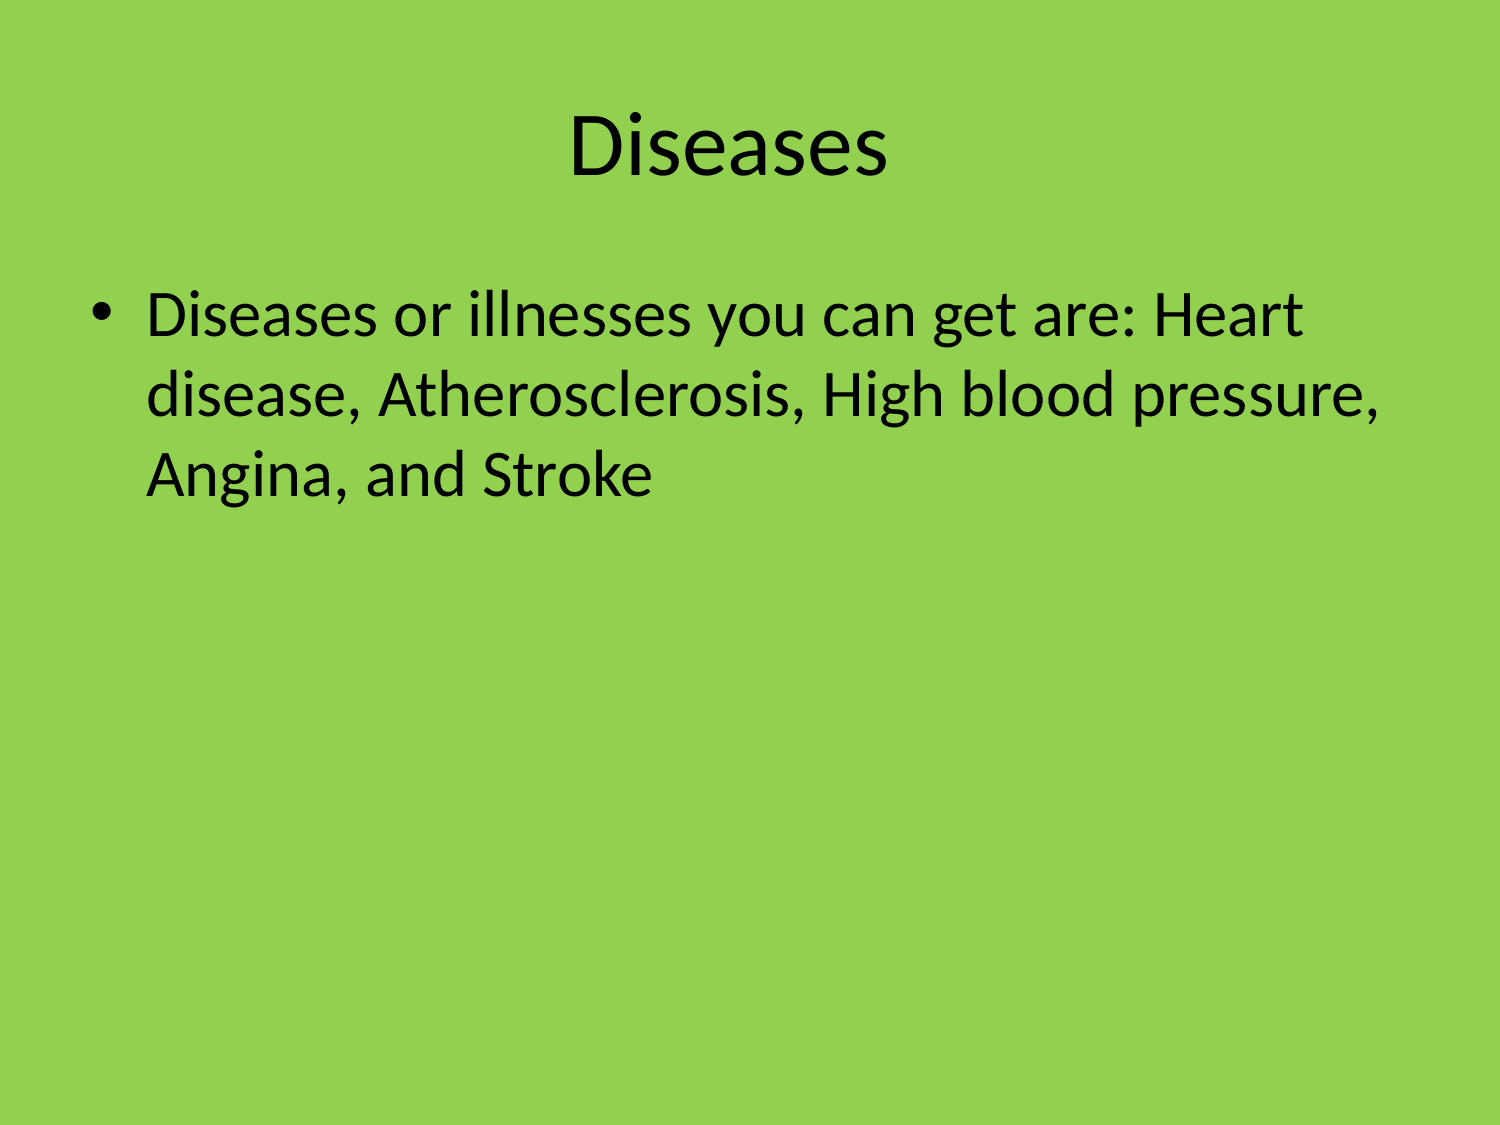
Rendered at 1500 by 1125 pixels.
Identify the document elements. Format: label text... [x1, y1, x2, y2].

title Diseases [75, 45, 1425, 233]
list Diseases or illnesses you can get are: Heart disease, Atherosclerosis, High blood pressure, Angina, and Stroke [75, 262, 1425, 1005]
